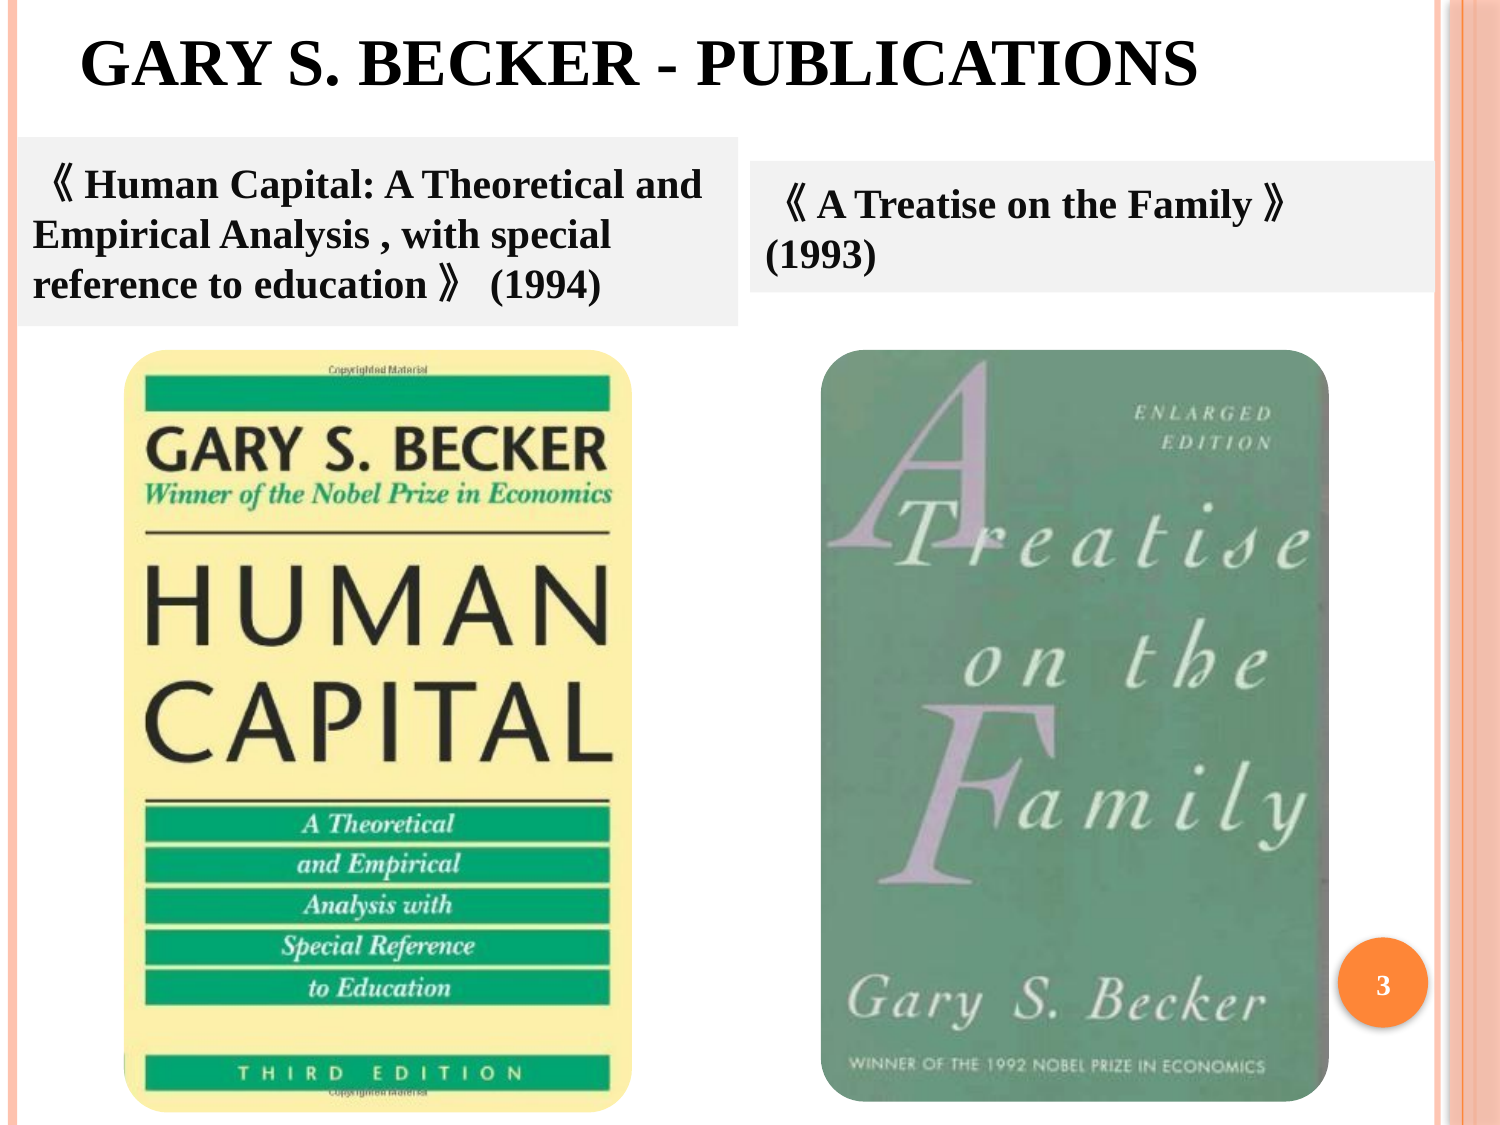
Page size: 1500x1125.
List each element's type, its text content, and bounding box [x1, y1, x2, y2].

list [123, 349, 633, 1113]
list 《Human Capital: A Theoretical and Empirical Analysis , with special reference to education》(1994) [17, 136, 739, 327]
slide_number 3 [1336, 940, 1434, 1026]
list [820, 349, 1330, 1103]
title Gary S. Becker - Publications [64, 4, 1303, 107]
list 《A Treatise on the Family》(1993) [749, 160, 1436, 293]
